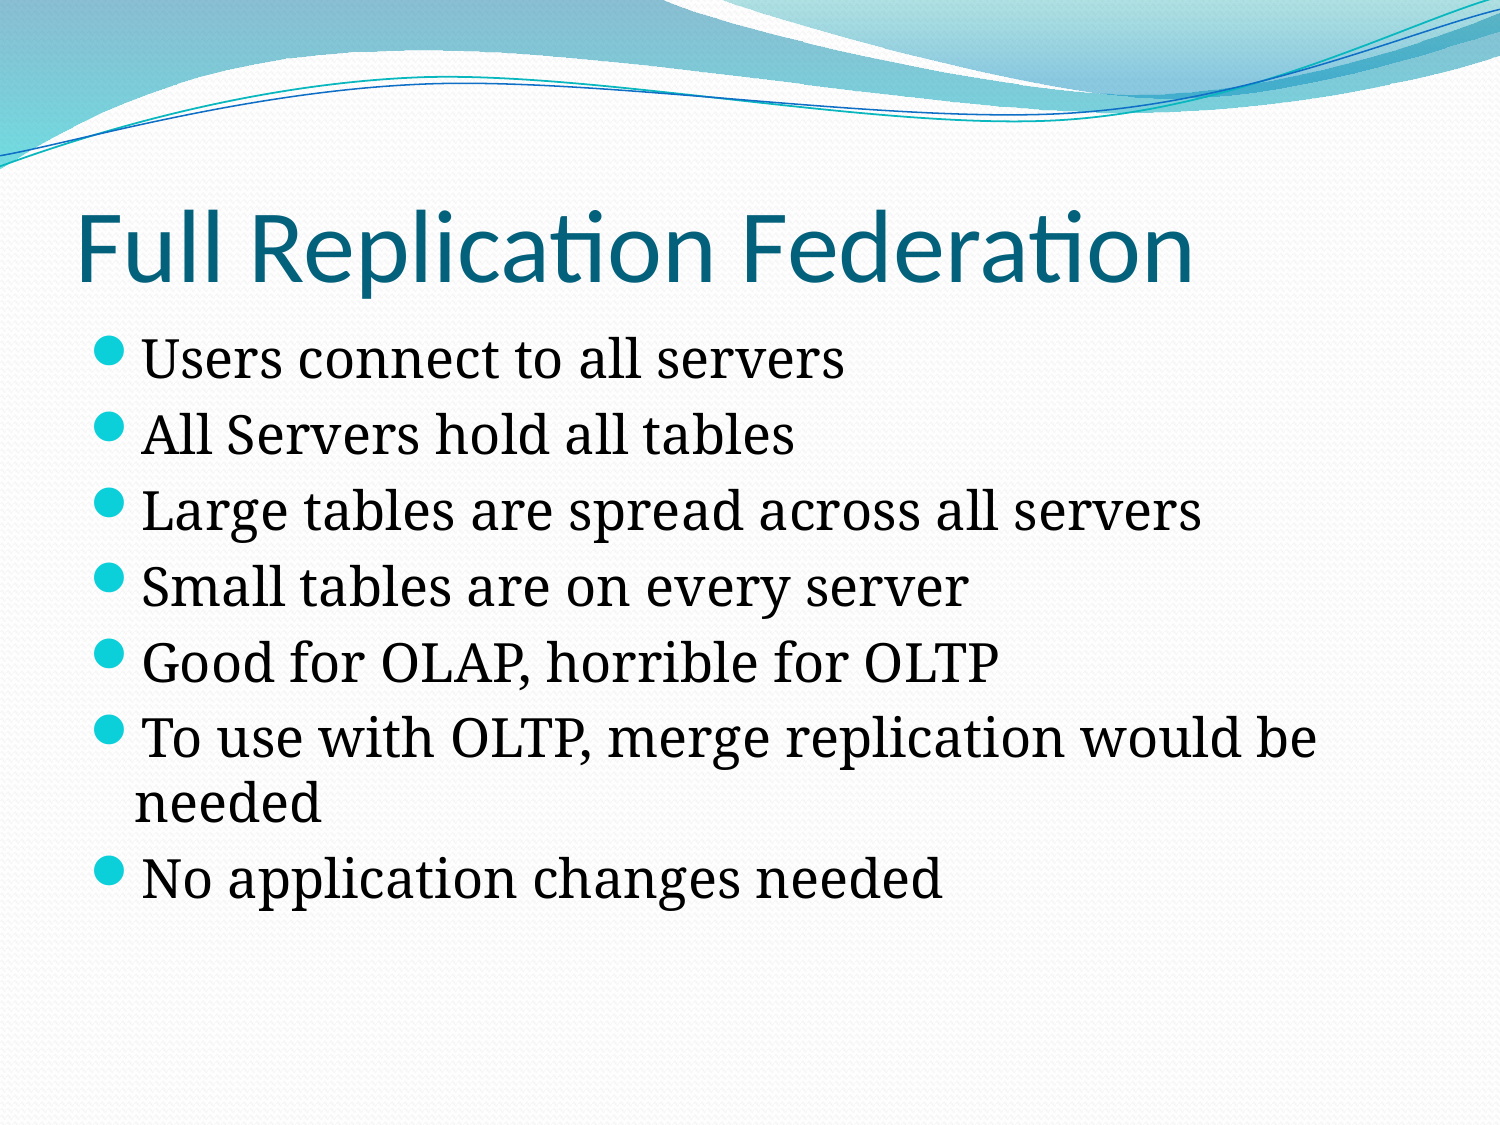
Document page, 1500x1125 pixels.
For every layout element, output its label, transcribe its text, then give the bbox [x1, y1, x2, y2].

title Full Replication Federation [75, 115, 1425, 303]
list Users connect to all servers All Servers hold all tables Large tables are spread across all servers Small tables are on every server Good for OLAP, horrible for OLTP To use with OLTP, merge replication would be needed No application changes needed [75, 317, 1425, 1038]
